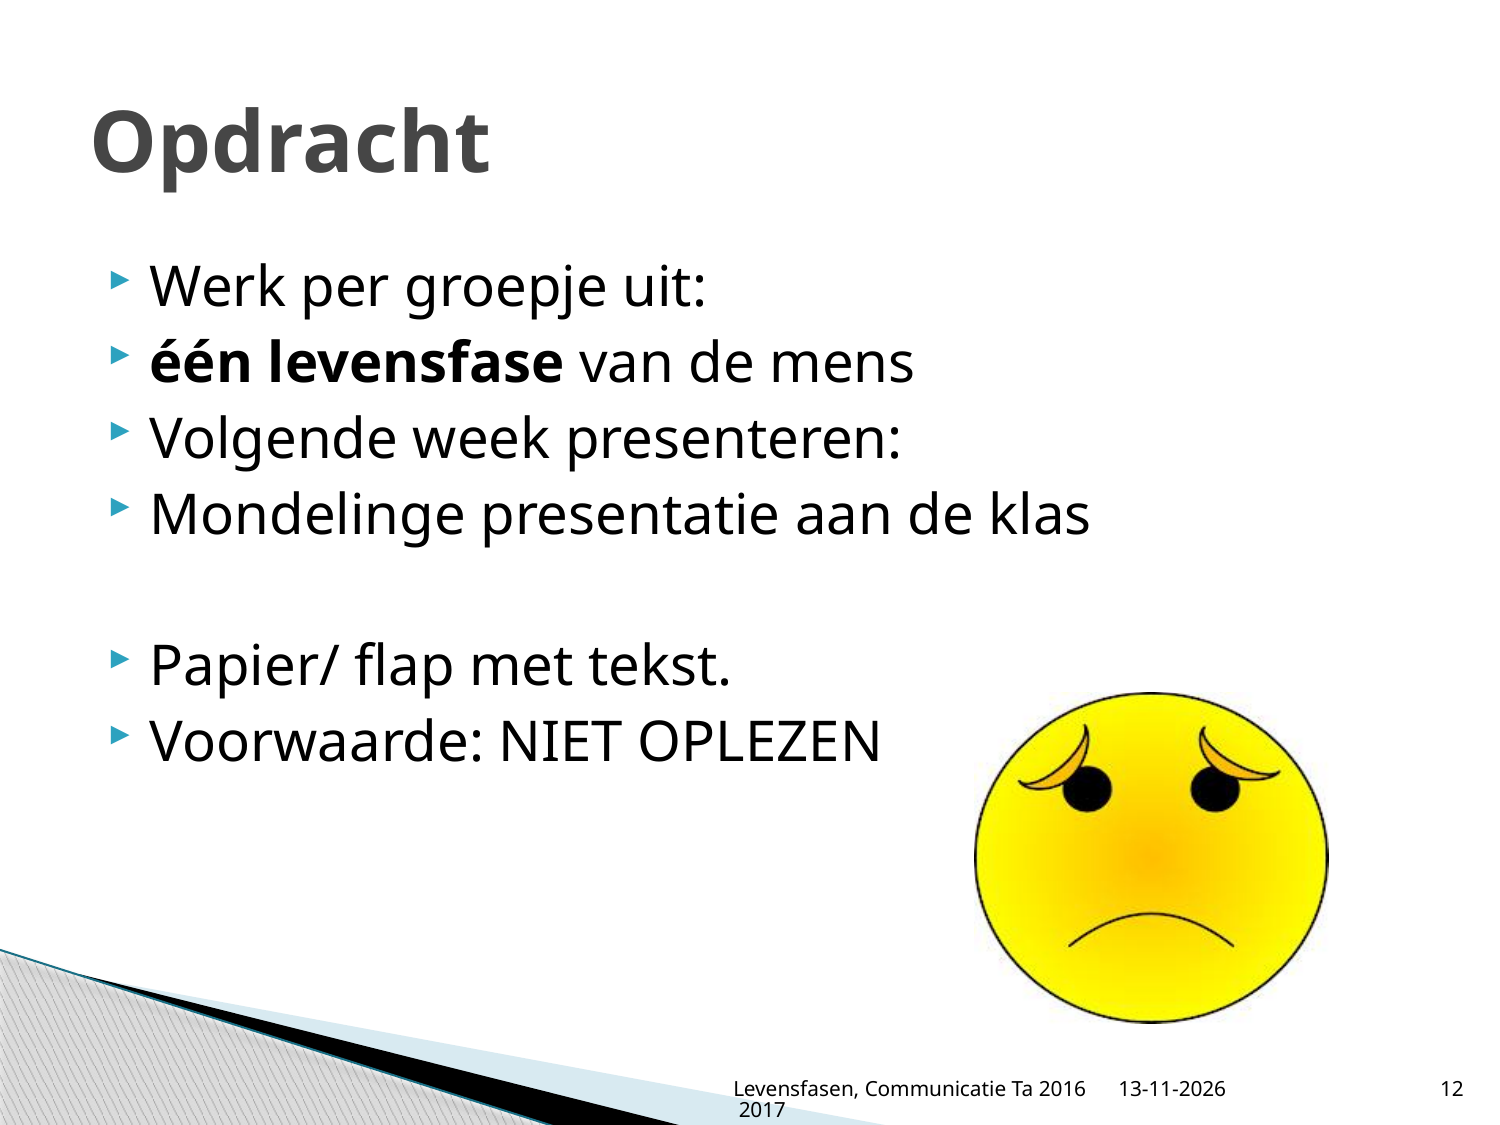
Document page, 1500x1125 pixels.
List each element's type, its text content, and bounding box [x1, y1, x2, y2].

list Werk per groepje uit: één levensfase van de mens Volgende week presenteren: Mondelinge presentatie aan de klas Papier/ flap met tekst. Voorwaarde: NIET OPLEZEN [75, 243, 1425, 986]
footer Levensfasen, Communicatie Ta 2016 2017 [718, 1051, 1105, 1112]
title Opdracht [75, 45, 1425, 233]
slide_number 12 [1418, 1051, 1479, 1112]
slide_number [1105, 1051, 1418, 1112]
picture [974, 692, 1330, 1024]
